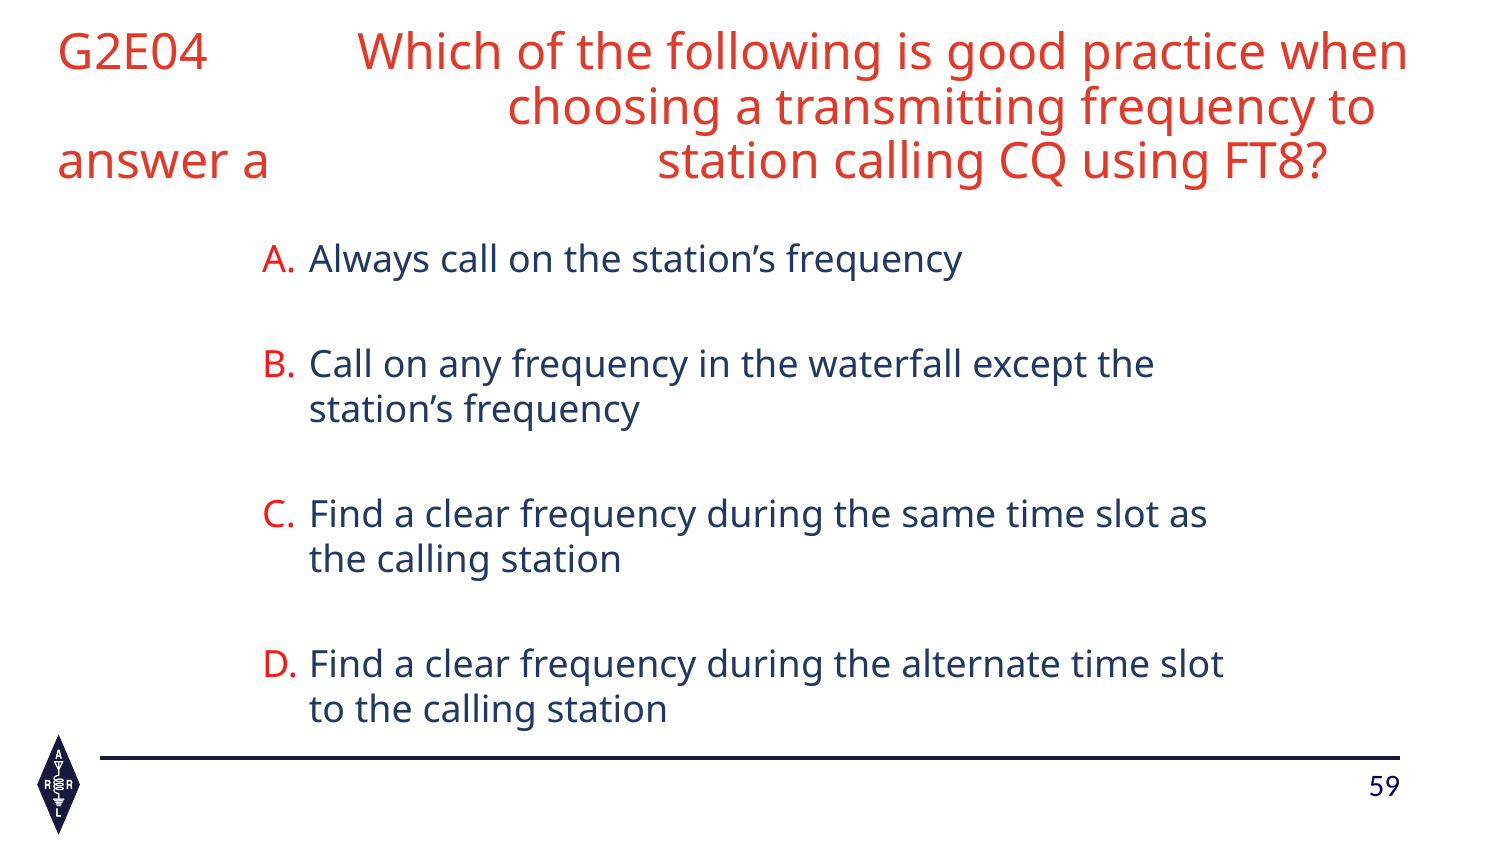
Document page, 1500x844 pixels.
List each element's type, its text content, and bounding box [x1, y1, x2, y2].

slide_number 59 [1302, 761, 1400, 807]
list [76, 212, 1425, 827]
picture [37, 734, 80, 835]
text_box Always call on the station’s frequency Call on any frequency in the waterfall except the station’s frequency Find a clear frequency during the same time slot as the calling station Find a clear frequency during the alternate time slot to the calling station [250, 229, 1250, 762]
title G2E04 Which of the following is good practice when choosing a transmitting frequency to answer a station calling CQ using FT8? [57, 21, 1442, 212]
